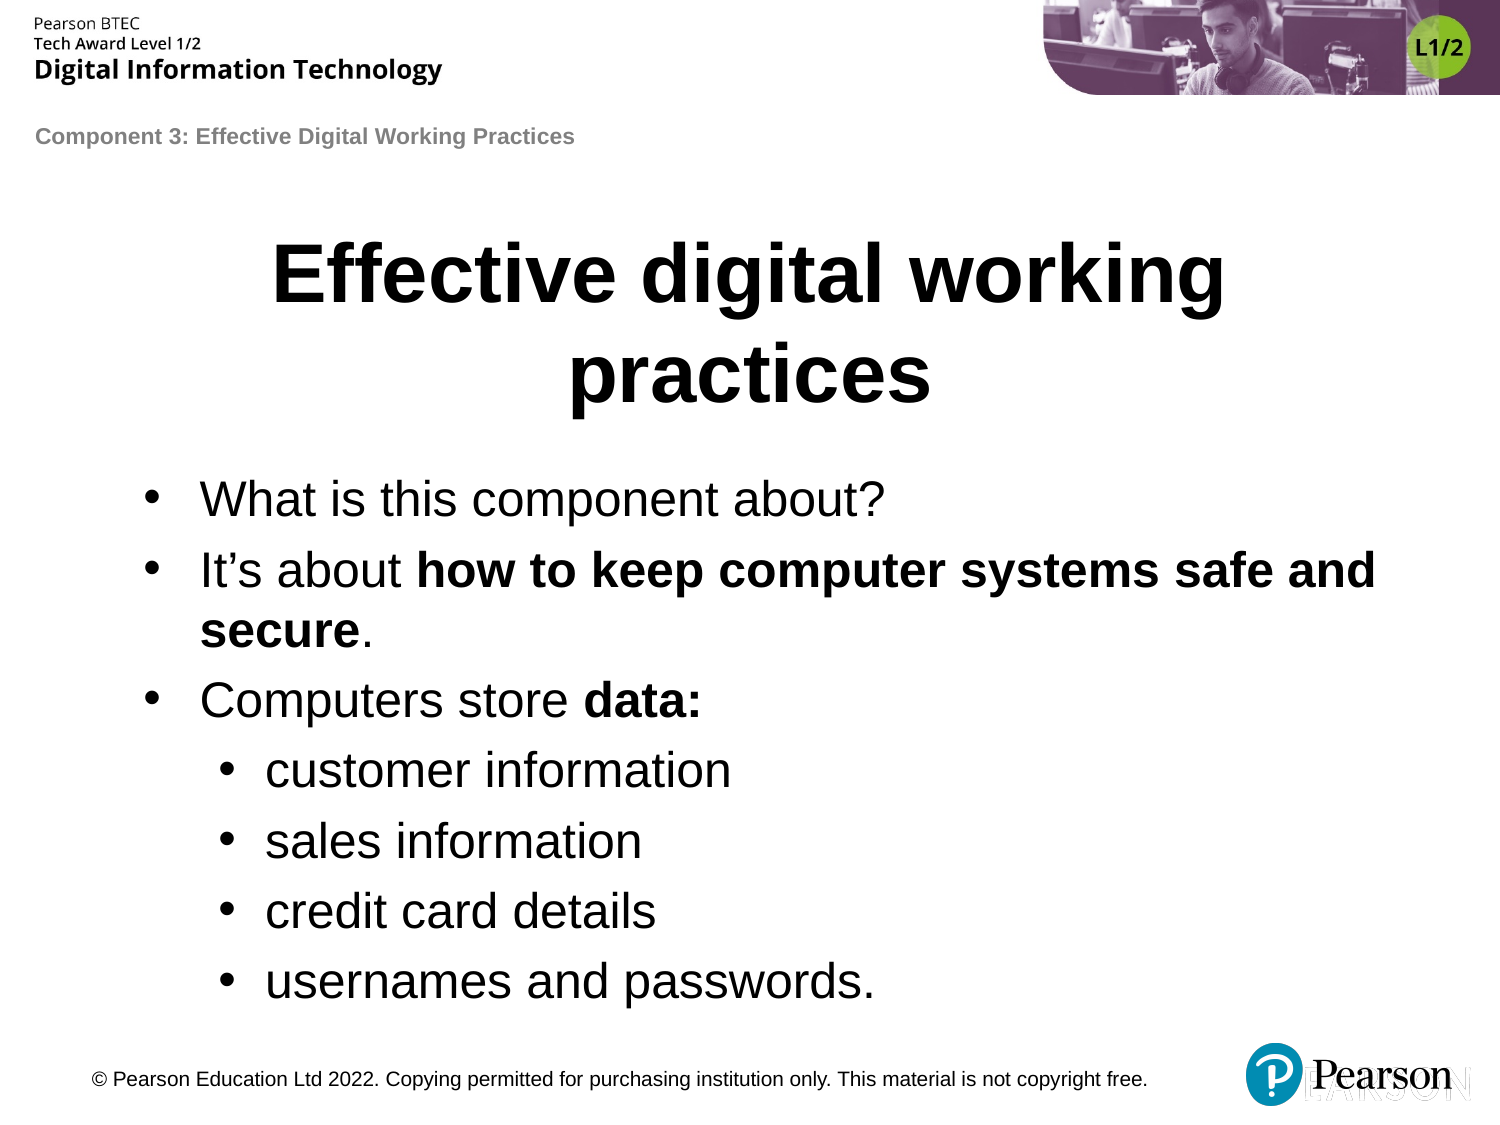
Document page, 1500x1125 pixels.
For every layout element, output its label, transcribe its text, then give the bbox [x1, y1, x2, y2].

picture [1246, 1043, 1500, 1125]
picture [0, 0, 1500, 95]
picture [1257, 1060, 1265, 1065]
text_box © Pearson Education Ltd 2022. Copying permitted for purchasing institution only. This material is not copyright free. [84, 1058, 1204, 1099]
picture [1269, 1060, 1293, 1088]
list What is this component about? It’s about how to keep computer systems safe and secure. Computers store data: customer information sales information credit card details usernames and passwords. [135, 458, 1426, 1060]
title Effective digital working practices [74, 195, 1426, 443]
